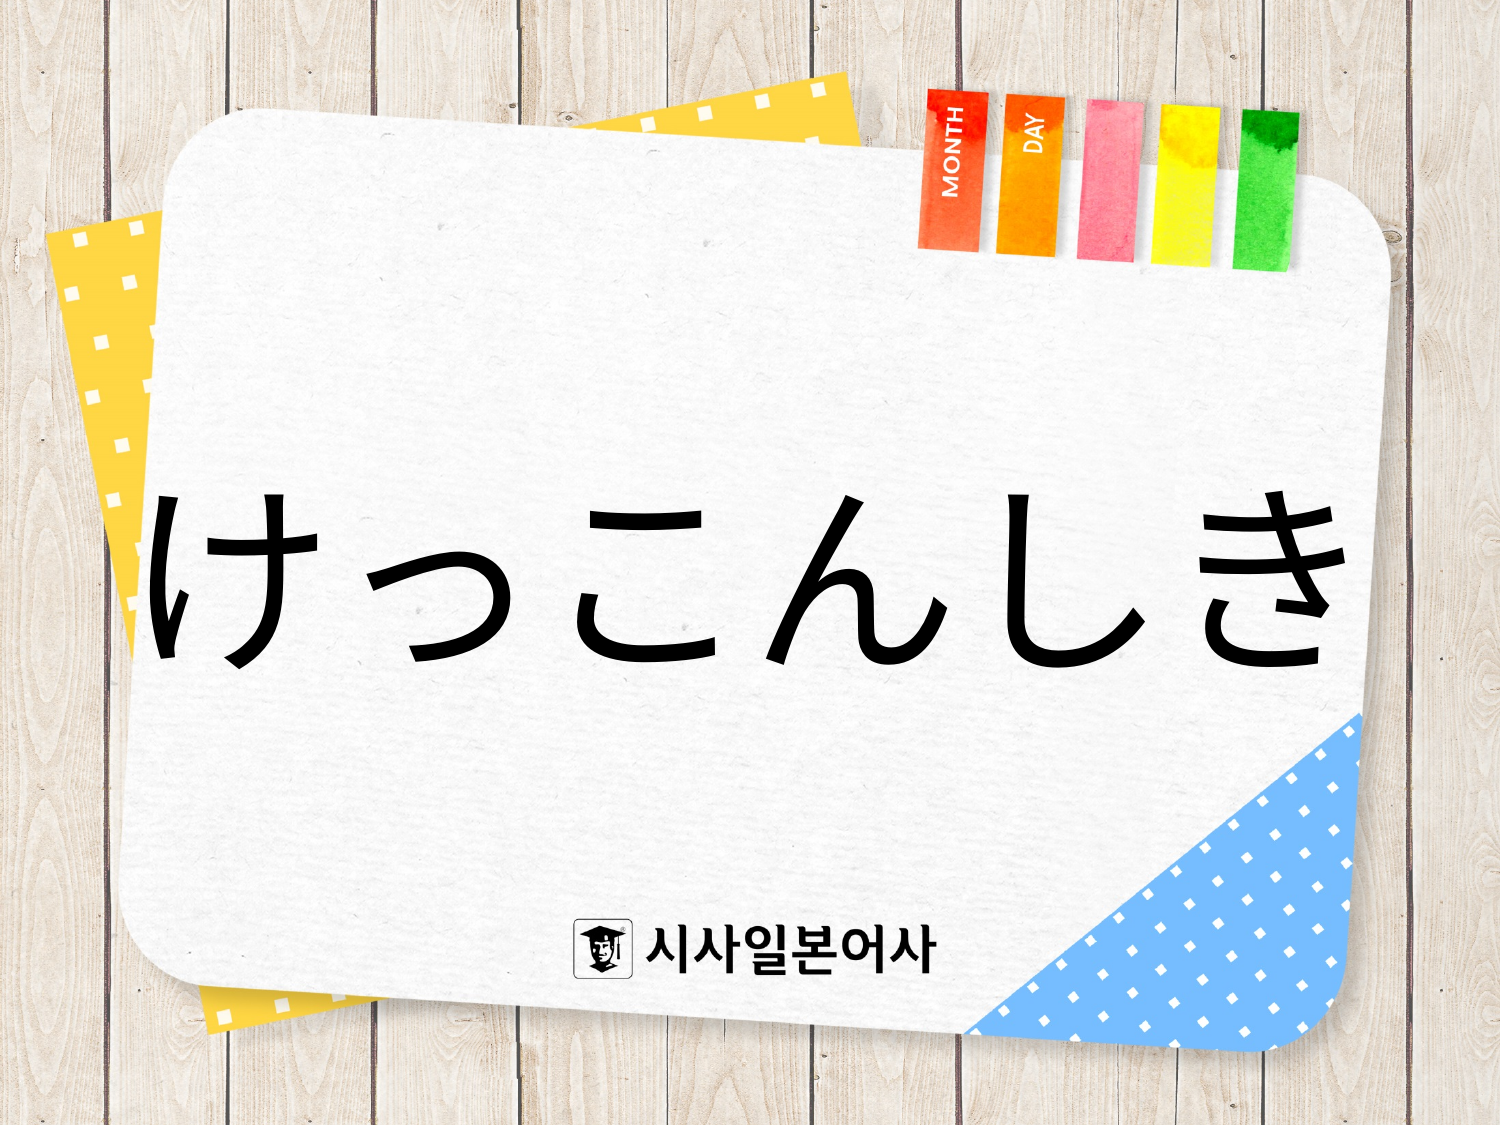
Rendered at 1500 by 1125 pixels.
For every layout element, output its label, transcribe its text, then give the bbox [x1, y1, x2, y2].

picture [0, 0, 1500, 1125]
title けっこんしき [75, 338, 1425, 811]
